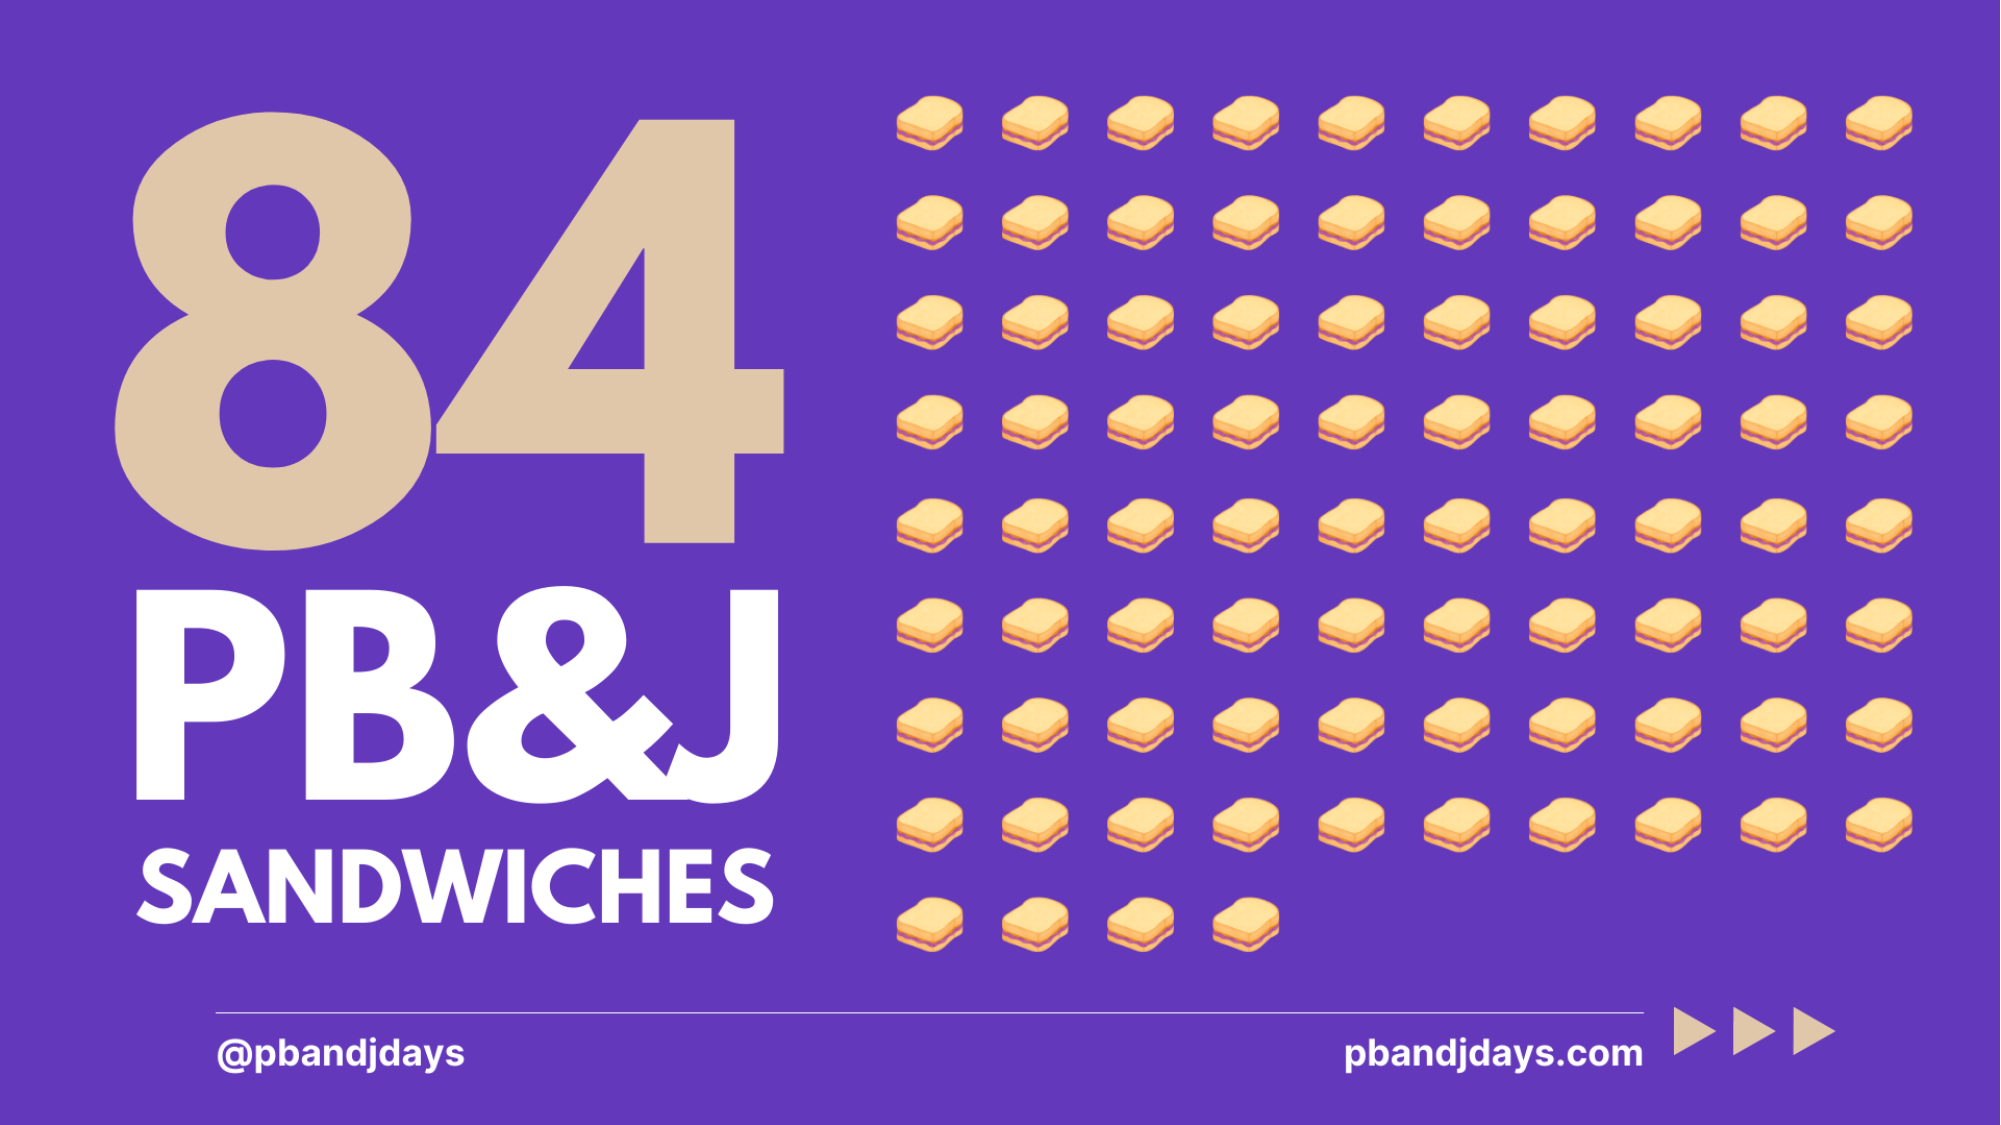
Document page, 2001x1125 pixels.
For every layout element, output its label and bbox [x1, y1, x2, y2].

list [0, 0, 2000, 1125]
